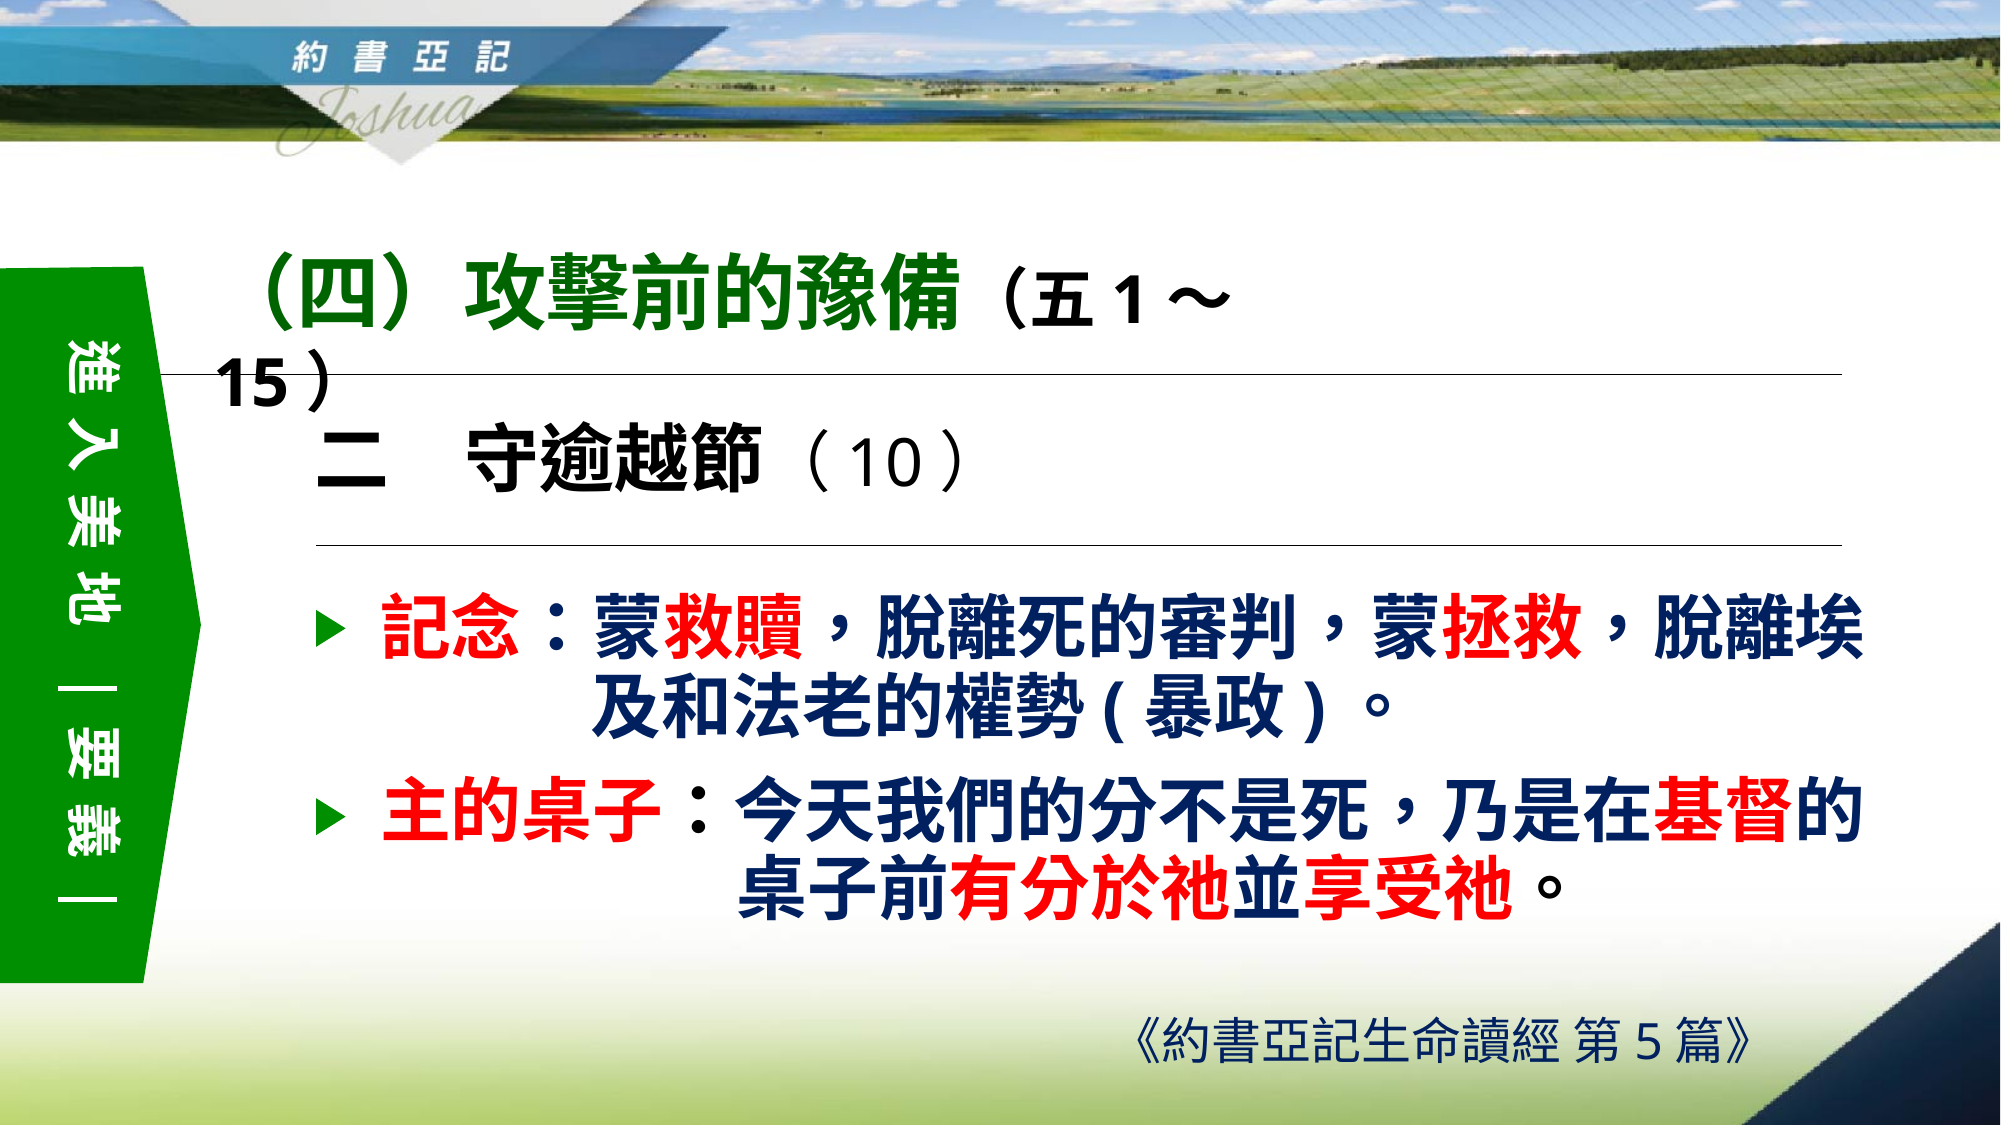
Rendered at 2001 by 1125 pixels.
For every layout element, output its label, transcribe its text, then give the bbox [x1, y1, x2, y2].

text_box 二 守逾越節（10） [299, 403, 1716, 509]
text_box 《約書亞記生命讀經 第5篇》 [1096, 1001, 1790, 1077]
text_box [0, 265, 202, 985]
text_box （四）攻擊前的豫備（五1～15） [198, 375, 1372, 428]
text_box 進入美地 要義 [38, 324, 137, 918]
text_box [315, 608, 348, 649]
picture [0, 0, 2001, 1125]
text_box （四）攻擊前的豫備（五1～15） [198, 232, 1372, 374]
text_box [315, 796, 348, 837]
text_box 記念：蒙救贖，脫離死的審判，蒙拯救，脫離埃及和法老的權勢(暴政)。 主的桌子：今天我們的分不是死，乃是在基督的桌子前有分於祂並享受祂。 [363, 581, 1890, 937]
